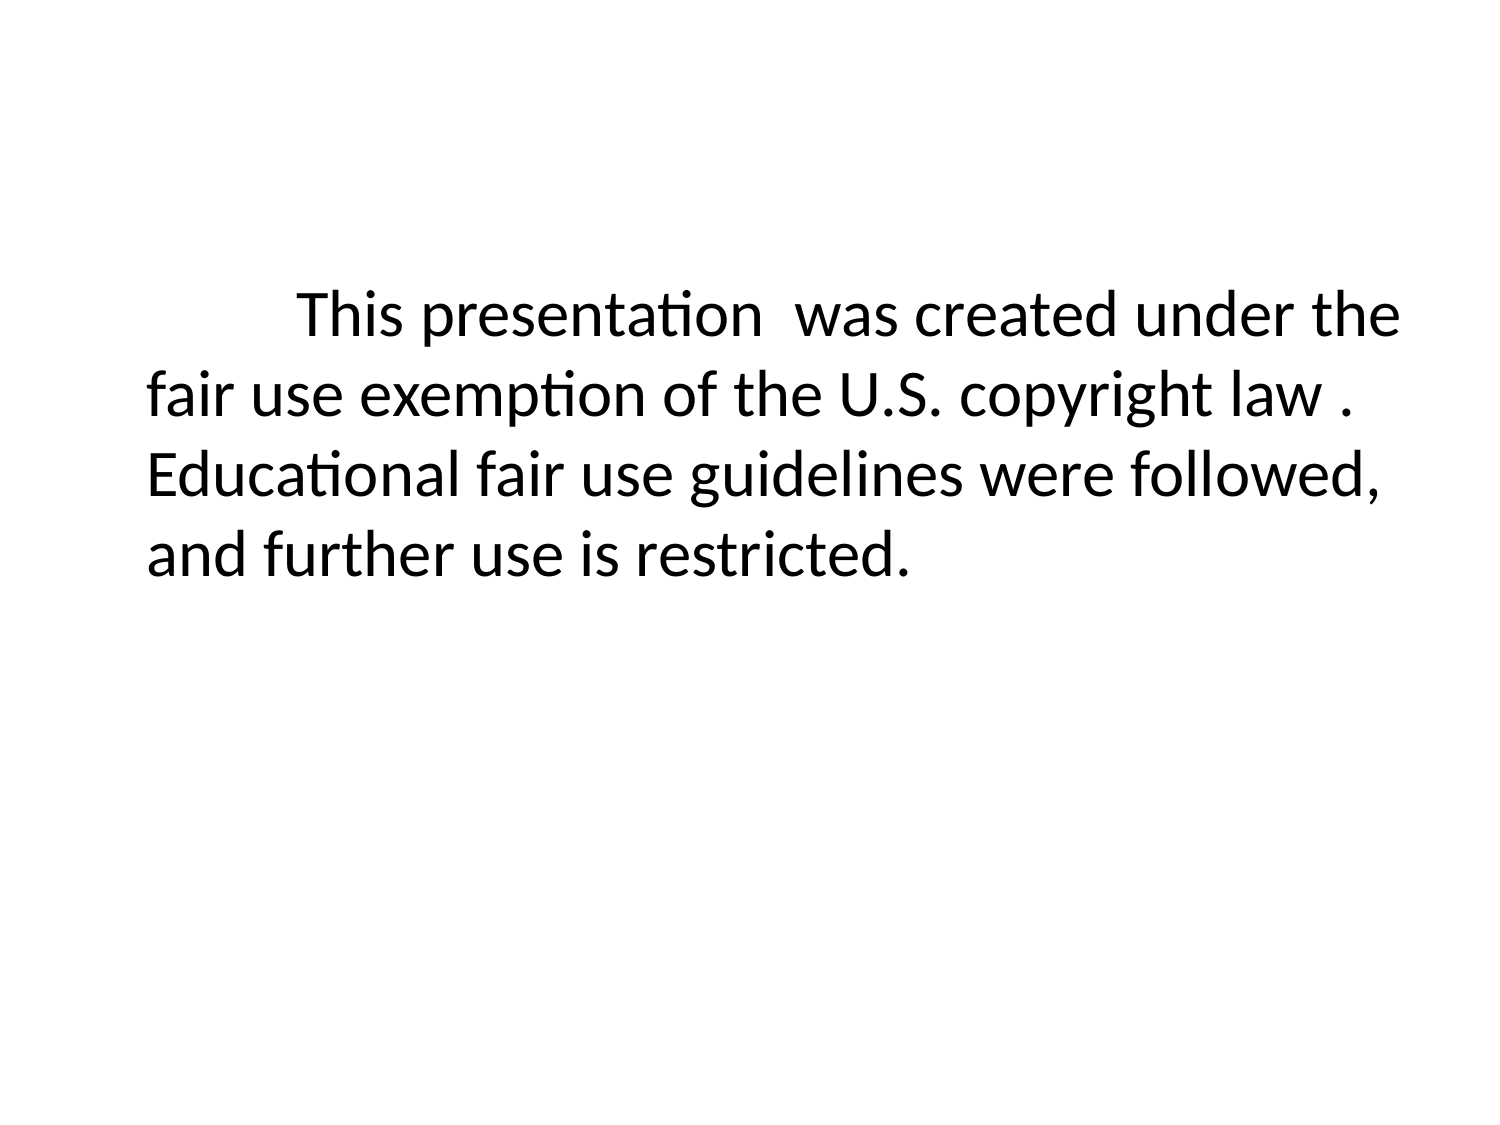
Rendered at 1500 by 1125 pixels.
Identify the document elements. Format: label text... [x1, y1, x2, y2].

list This presentation was created under the fair use exemption of the U.S. copyright law . Educational fair use guidelines were followed, and further use is restricted. [75, 262, 1425, 1005]
